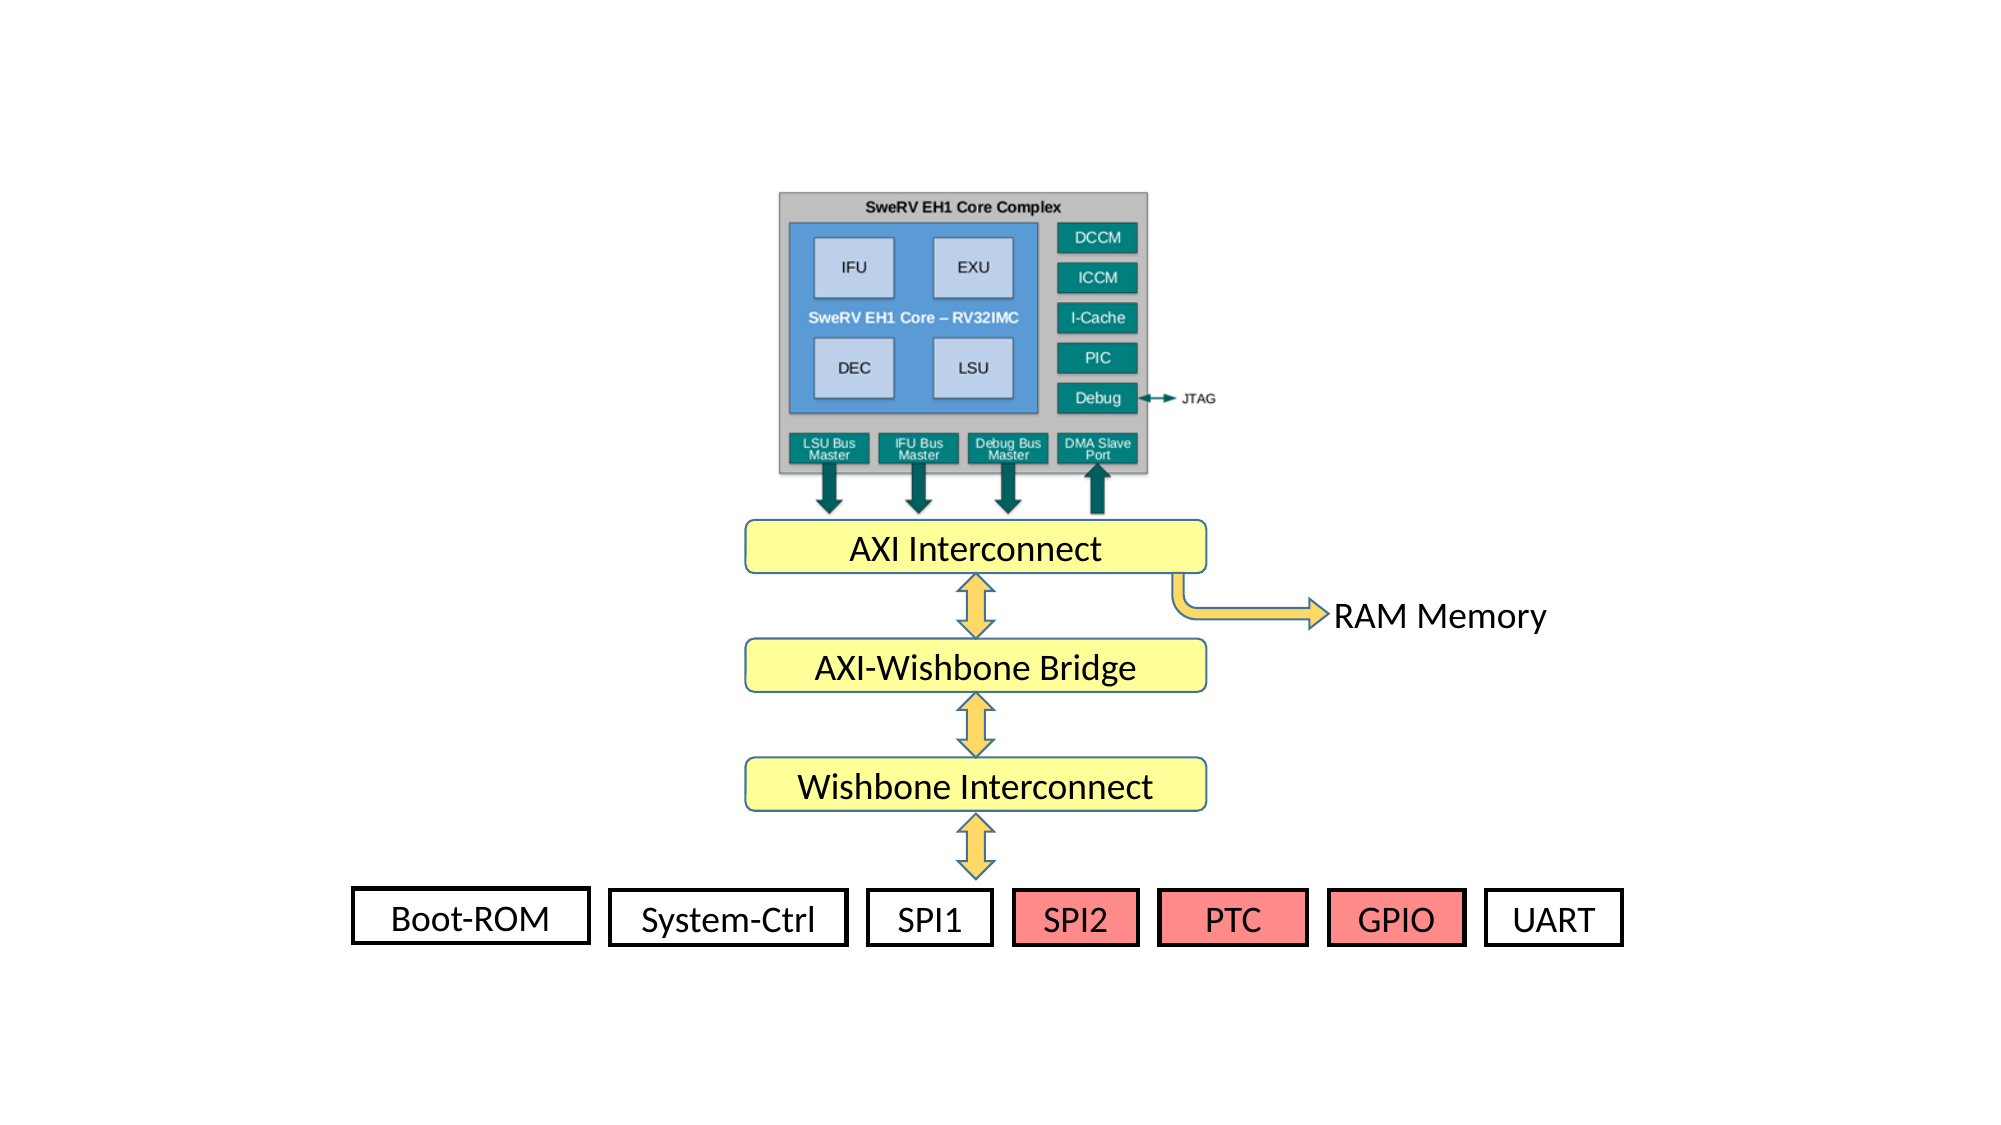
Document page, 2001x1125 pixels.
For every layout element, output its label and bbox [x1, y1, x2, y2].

text_box [352, 187, 1622, 945]
